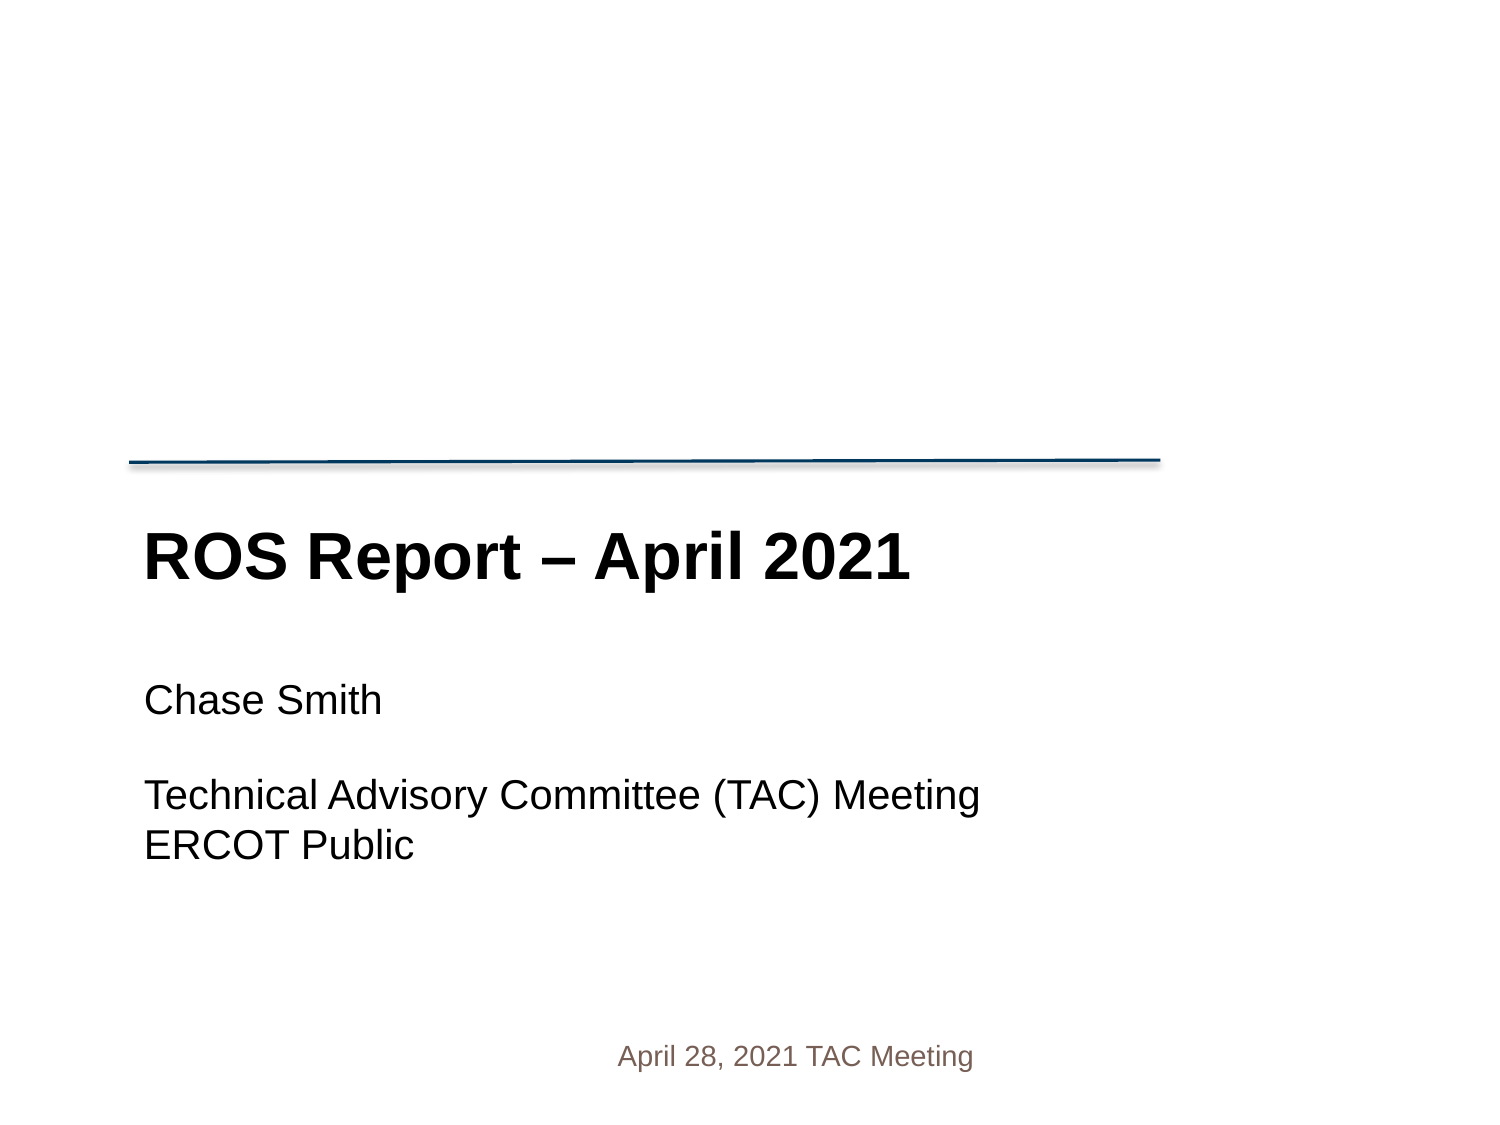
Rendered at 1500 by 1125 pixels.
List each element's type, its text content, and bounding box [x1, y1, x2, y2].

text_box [128, 459, 1367, 890]
footer April 28, 2021 TAC Meeting [99, 1025, 990, 1085]
